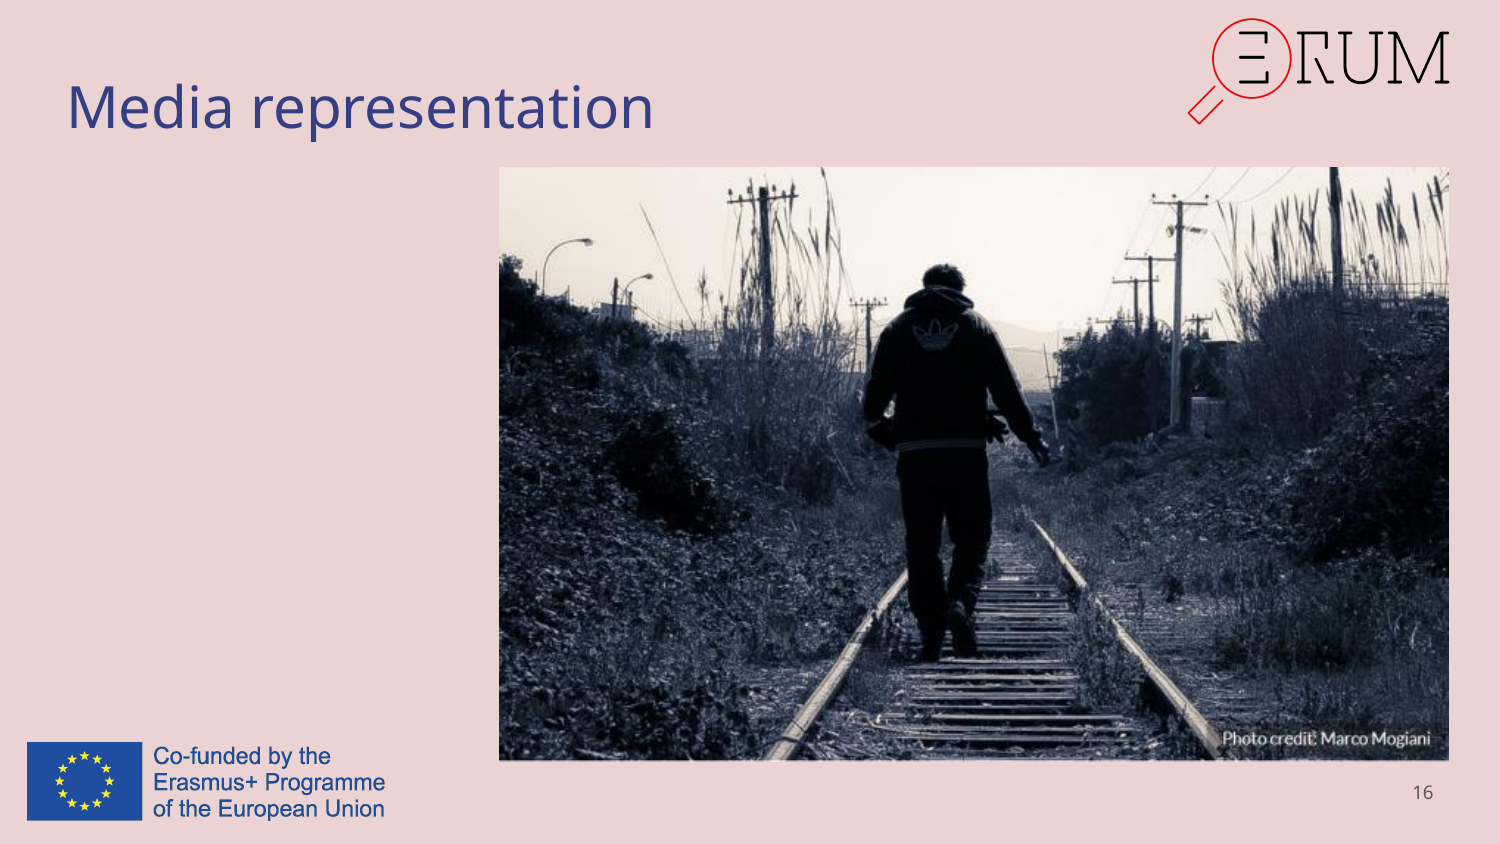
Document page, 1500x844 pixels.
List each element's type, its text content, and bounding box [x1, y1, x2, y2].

title Media representation [51, 55, 1168, 150]
picture [1136, 0, 1500, 137]
picture [27, 742, 385, 821]
picture [499, 166, 1450, 762]
slide_number 16 [1358, 770, 1449, 826]
